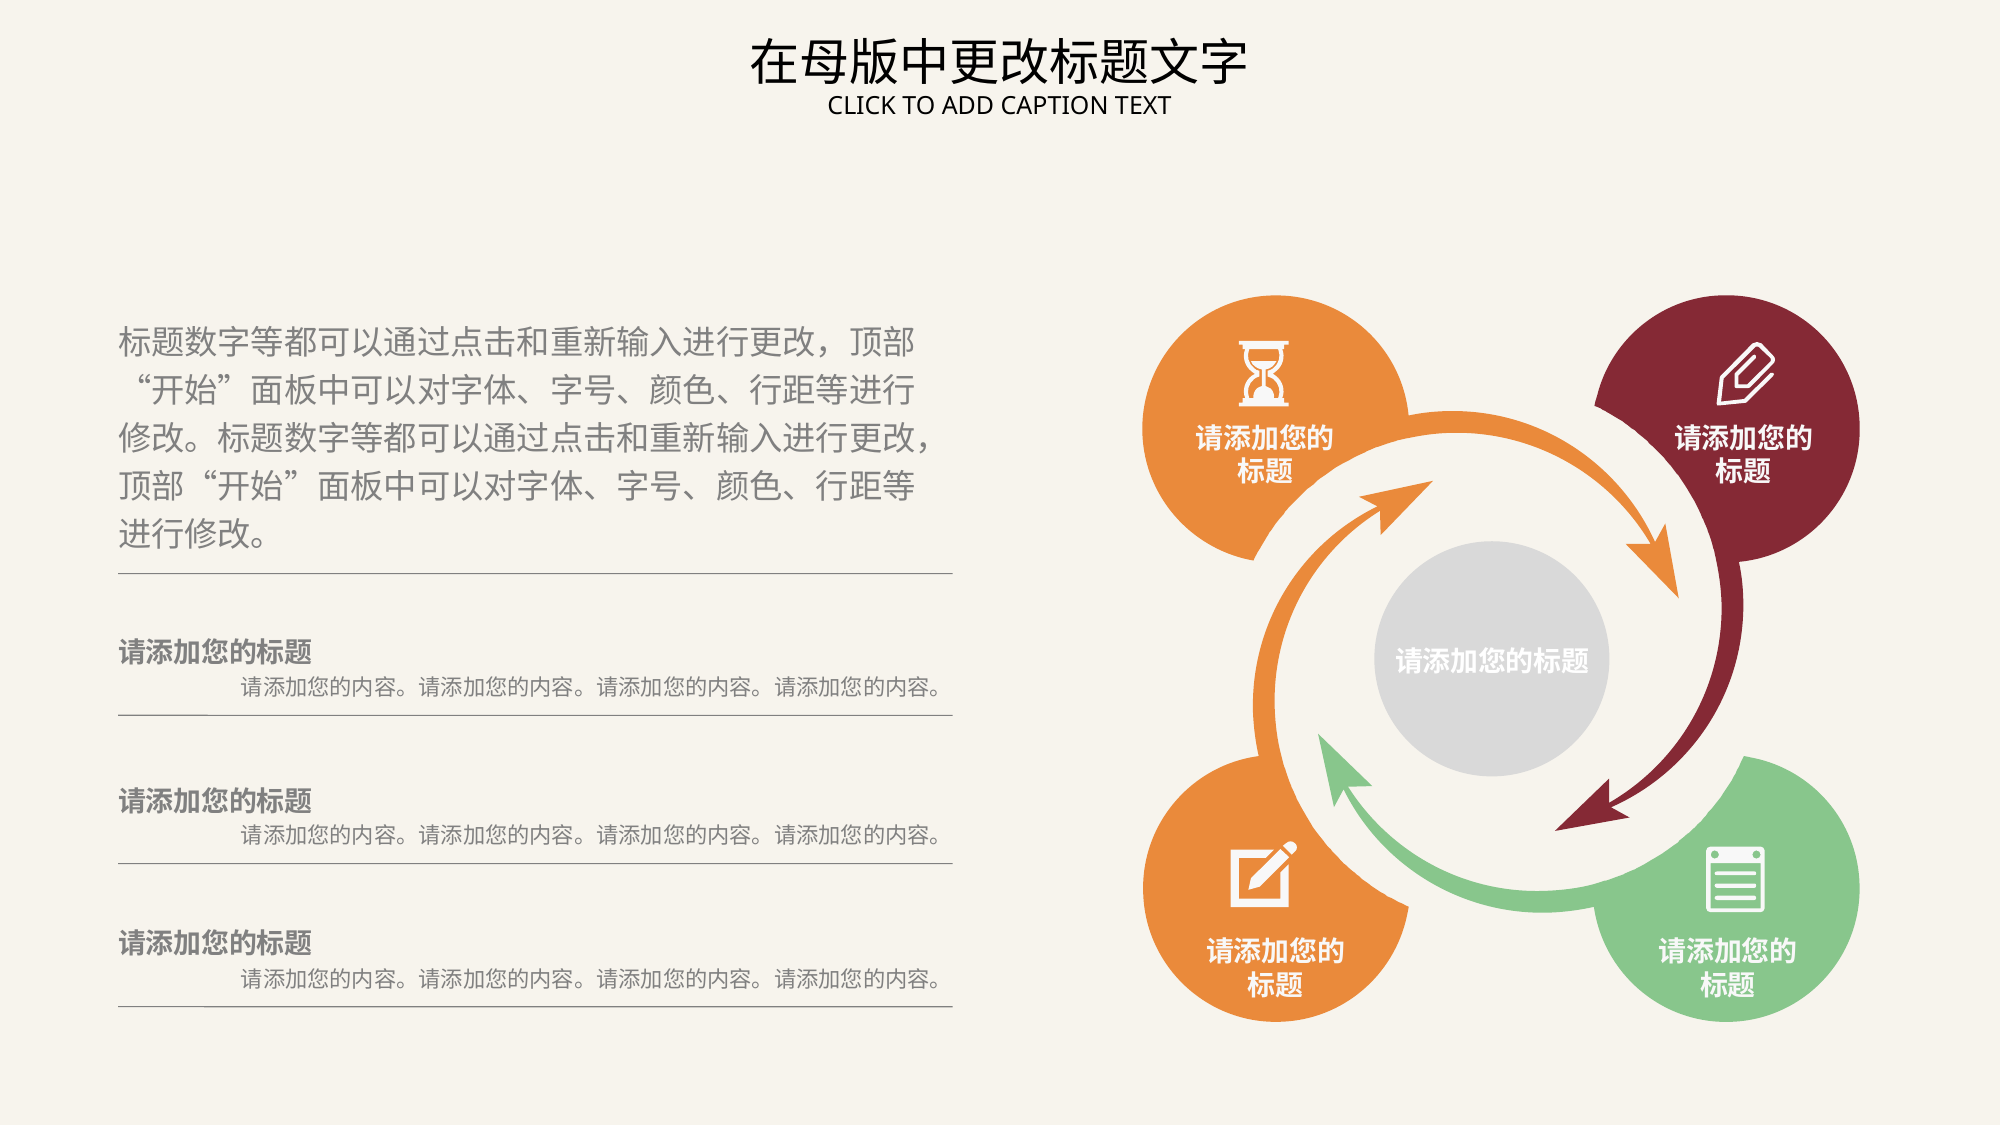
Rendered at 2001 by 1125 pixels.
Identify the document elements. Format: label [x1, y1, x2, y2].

text_box [0, 0, 2000, 1125]
text_box [118, 313, 953, 1007]
text_box [1140, 294, 1863, 1025]
